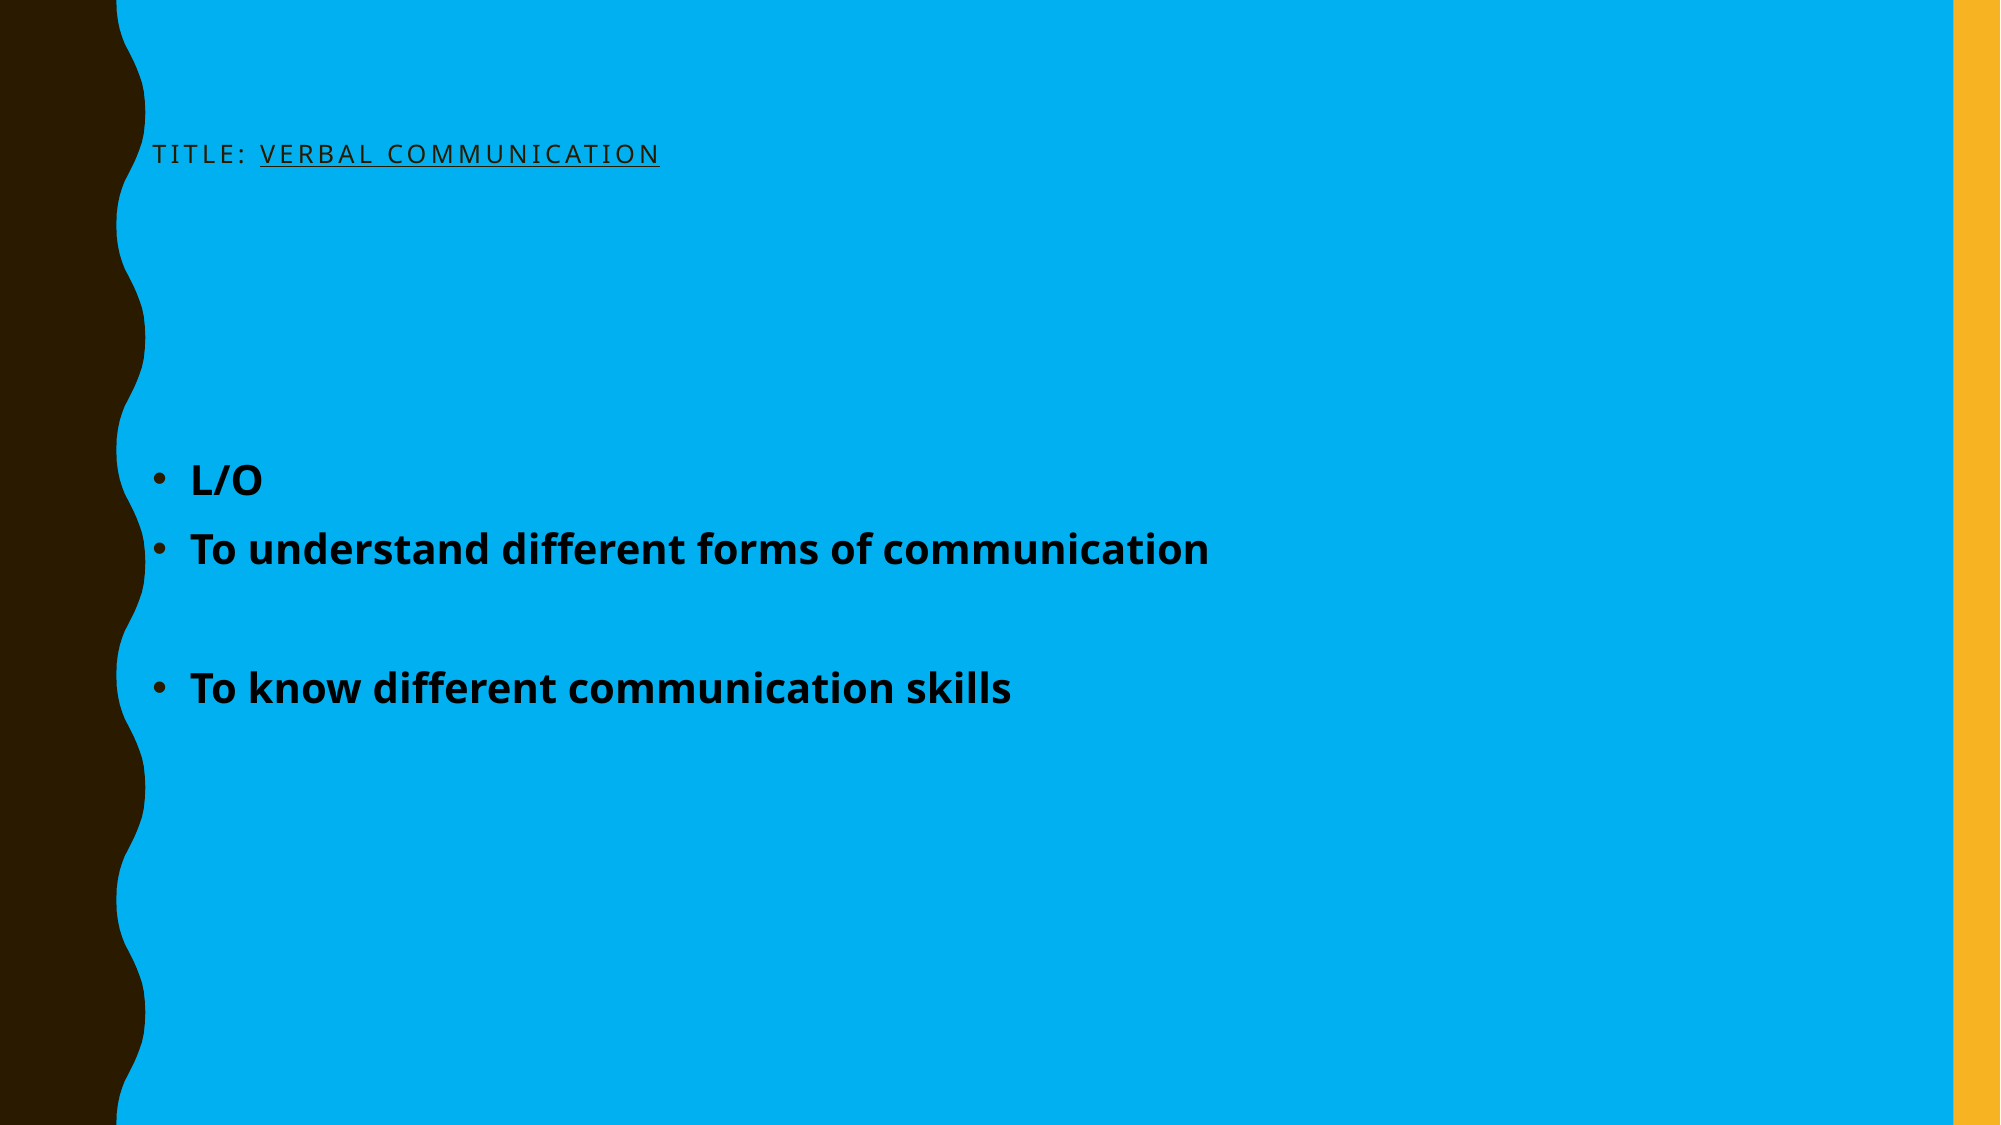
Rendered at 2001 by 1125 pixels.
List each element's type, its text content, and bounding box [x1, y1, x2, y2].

list L/O To understand different forms of communication To know different communication skills [137, 440, 1863, 968]
title Title: Verbal communication [137, 106, 1863, 324]
